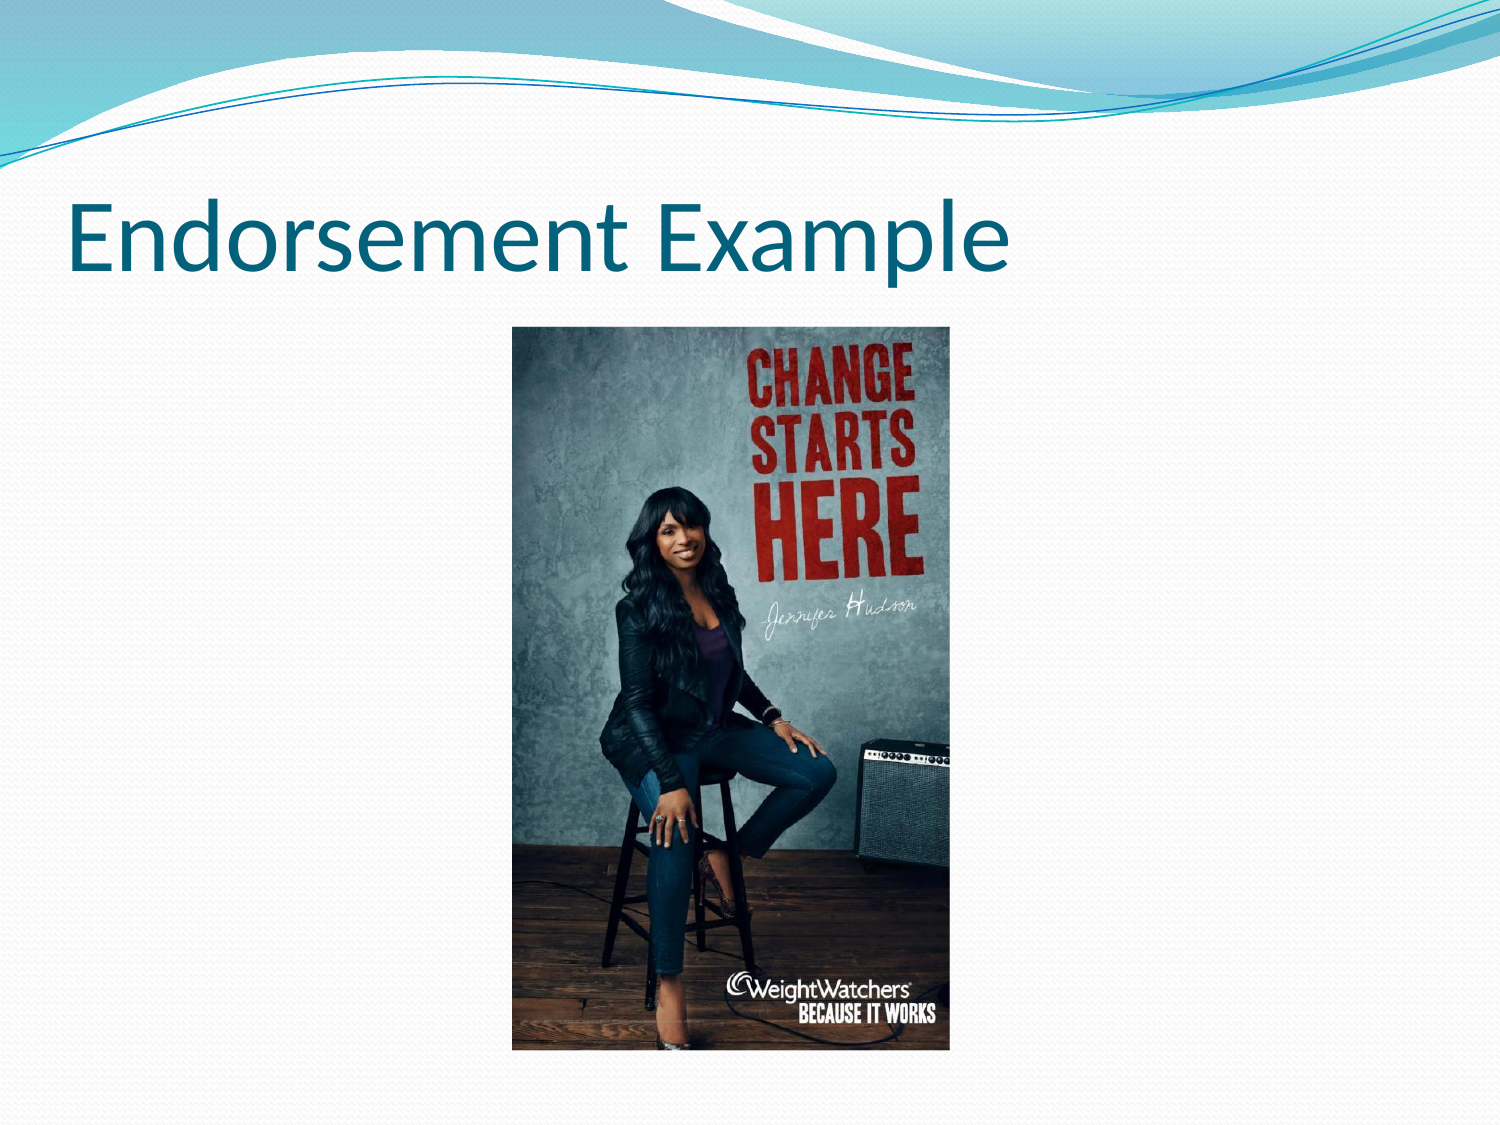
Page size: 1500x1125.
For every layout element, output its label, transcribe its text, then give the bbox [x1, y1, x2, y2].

title Endorsement Example [50, 112, 1400, 300]
picture [512, 324, 951, 1051]
